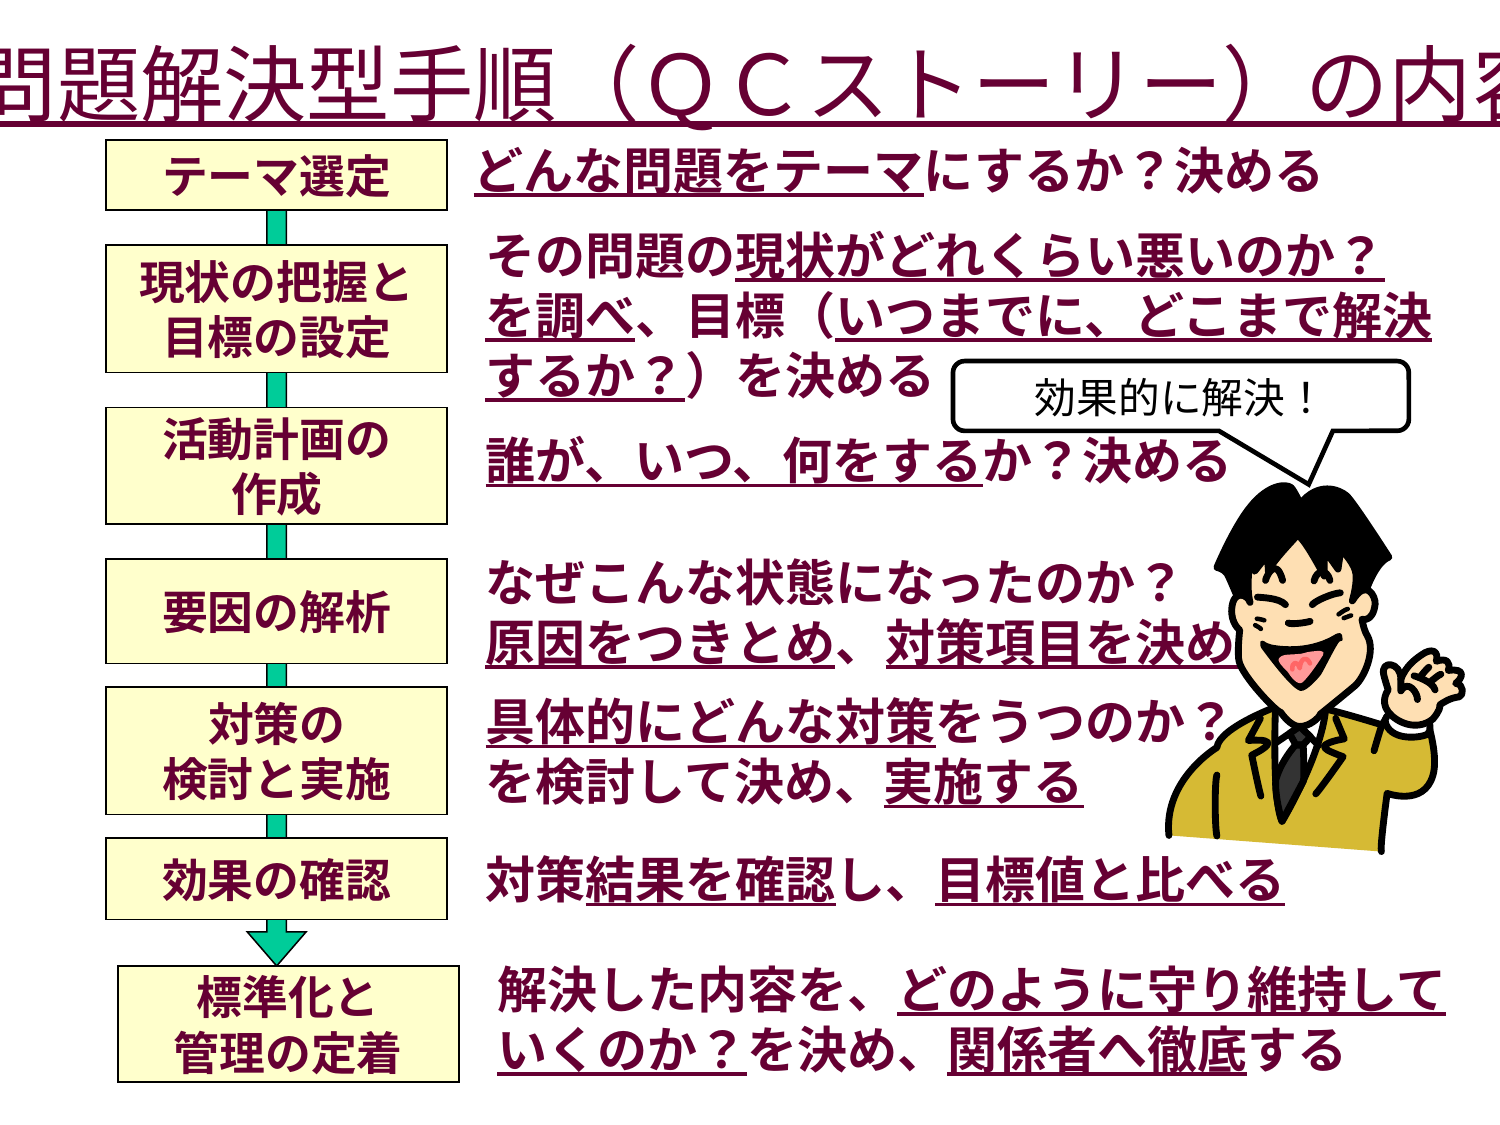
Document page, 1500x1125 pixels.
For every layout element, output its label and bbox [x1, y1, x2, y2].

text_box [58, 35, 1471, 1083]
